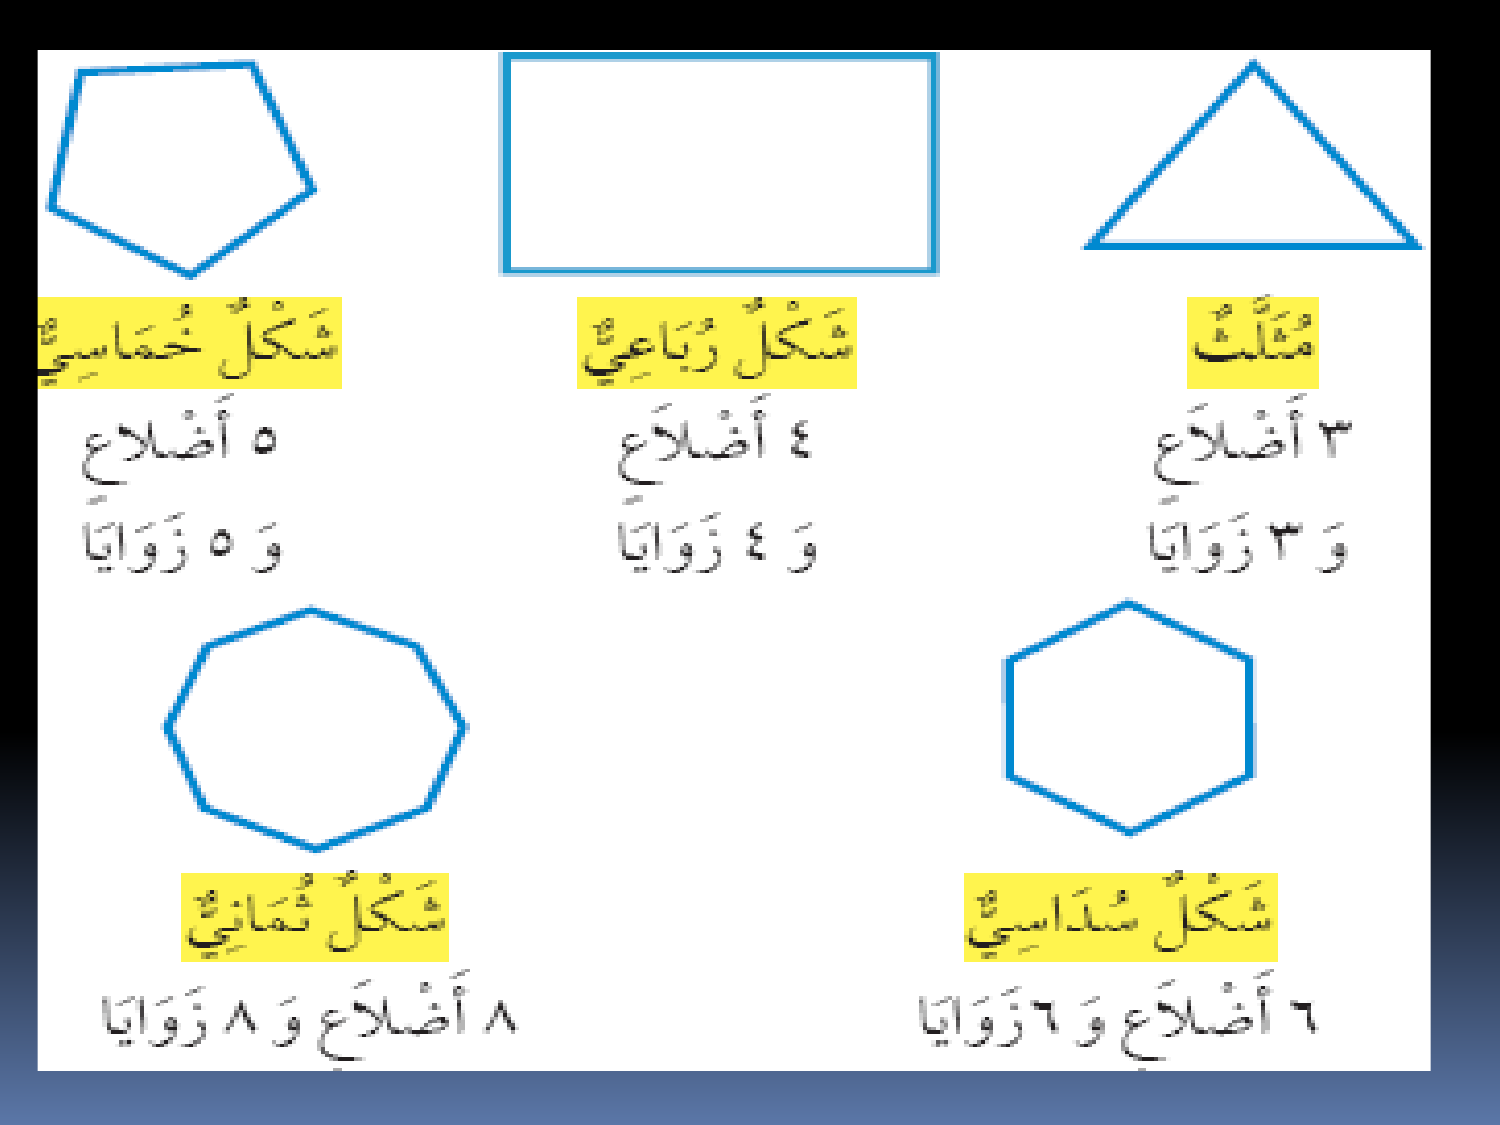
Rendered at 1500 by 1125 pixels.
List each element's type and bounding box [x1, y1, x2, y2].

picture [37, 49, 1431, 1072]
